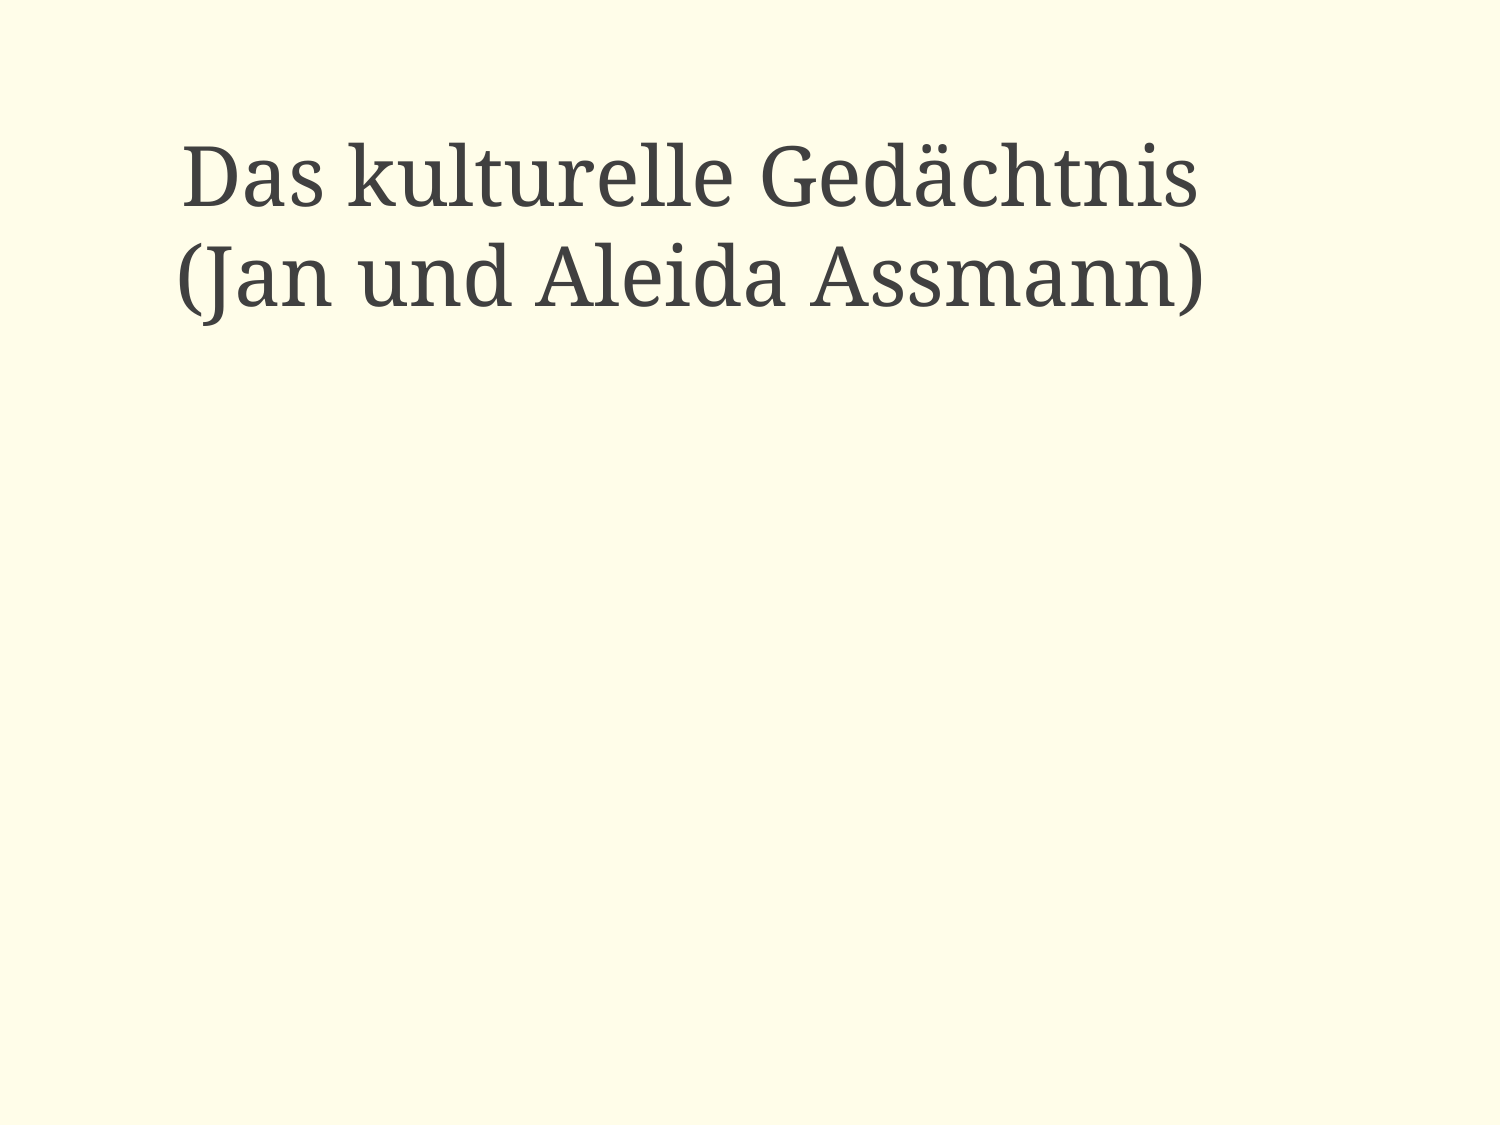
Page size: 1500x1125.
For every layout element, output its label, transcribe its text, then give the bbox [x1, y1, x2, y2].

title Das kulturelle Gedächtnis (Jan und Aleida Assmann) [135, 113, 1247, 433]
